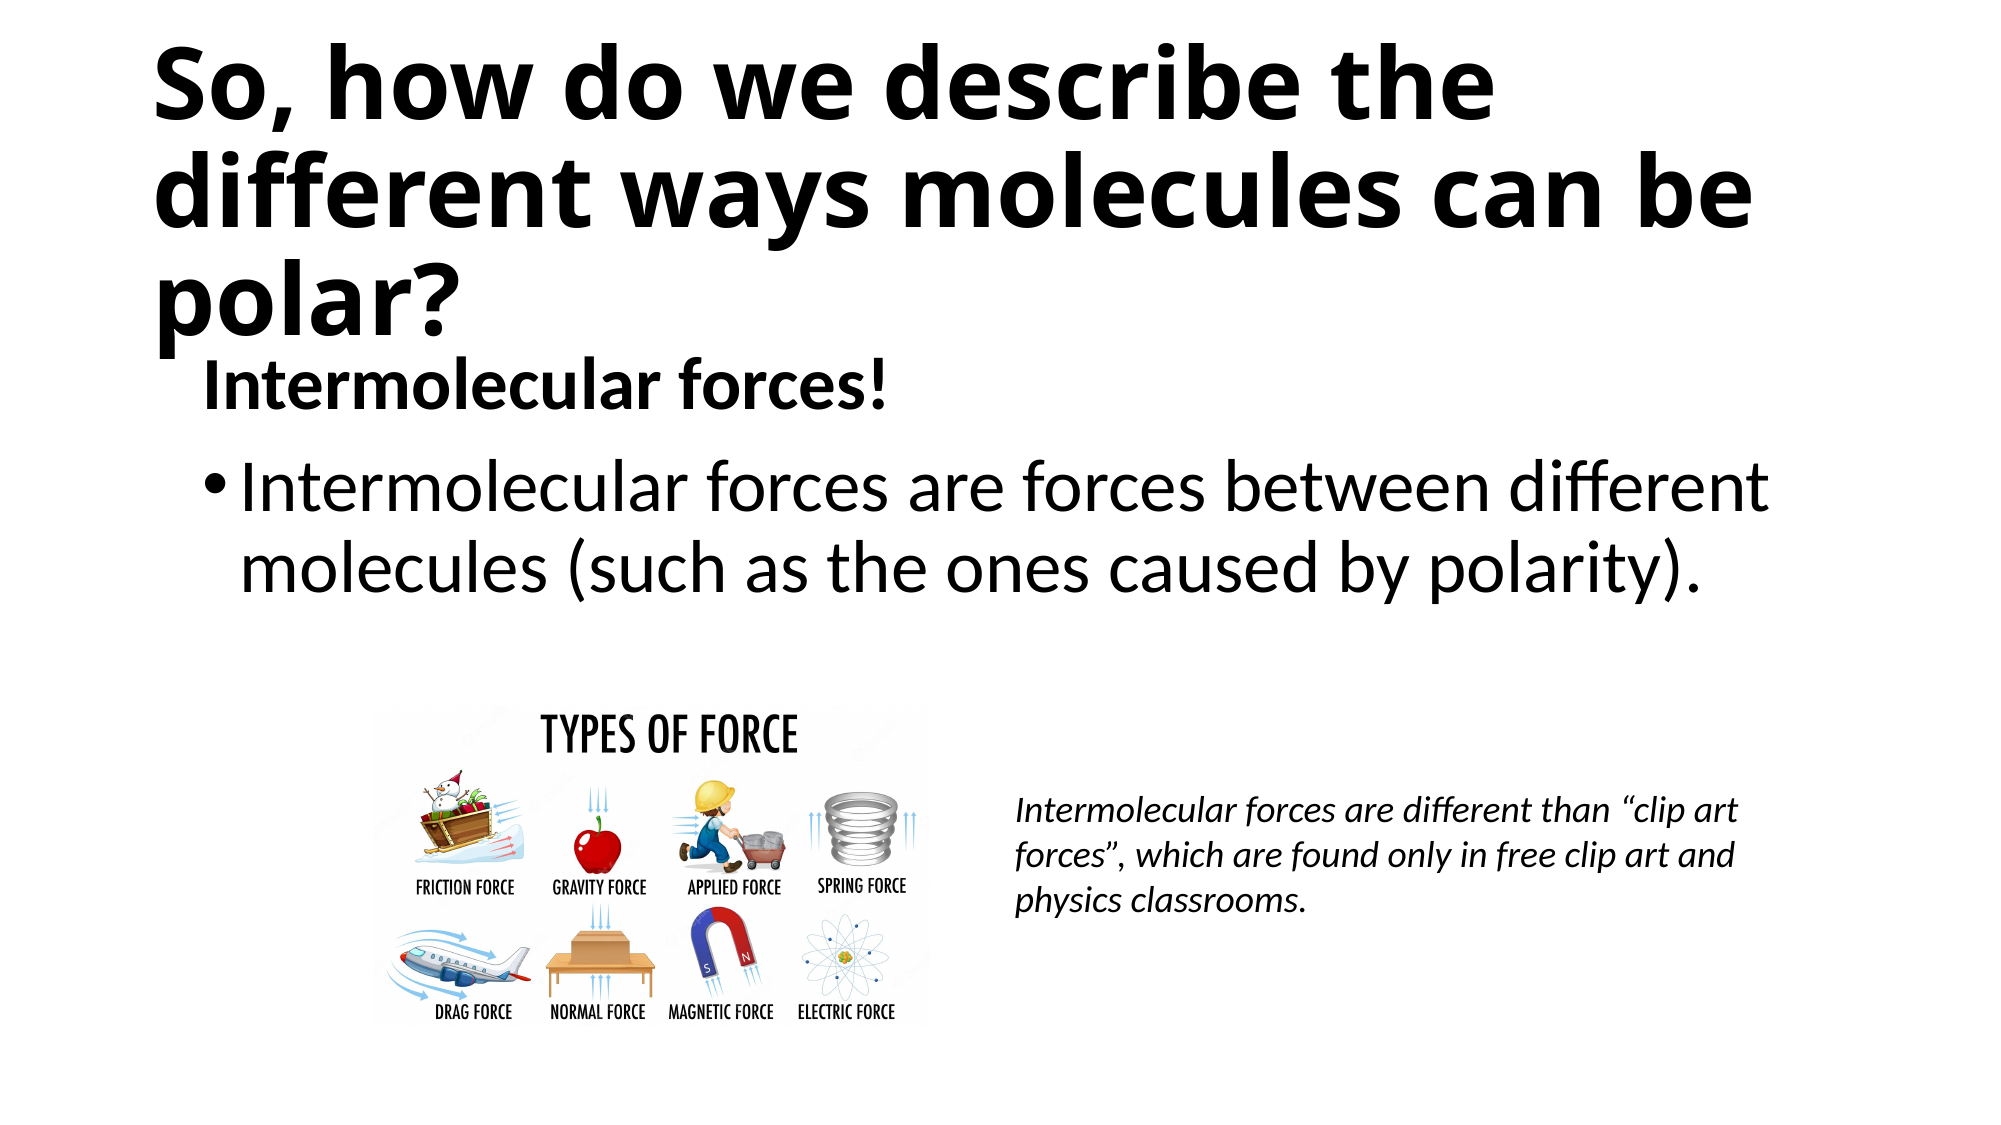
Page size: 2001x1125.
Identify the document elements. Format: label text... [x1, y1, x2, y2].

text_box Intermolecular forces are different than “clip art forces”, which are found only in free clip art and physics classrooms. [999, 778, 1813, 928]
title So, how do we describe the different ways molecules can be polar? [137, 86, 1863, 305]
list Intermolecular forces! Intermolecular forces are forces between different molecules (such as the ones caused by polarity). [187, 337, 1863, 1014]
picture [373, 706, 930, 1027]
